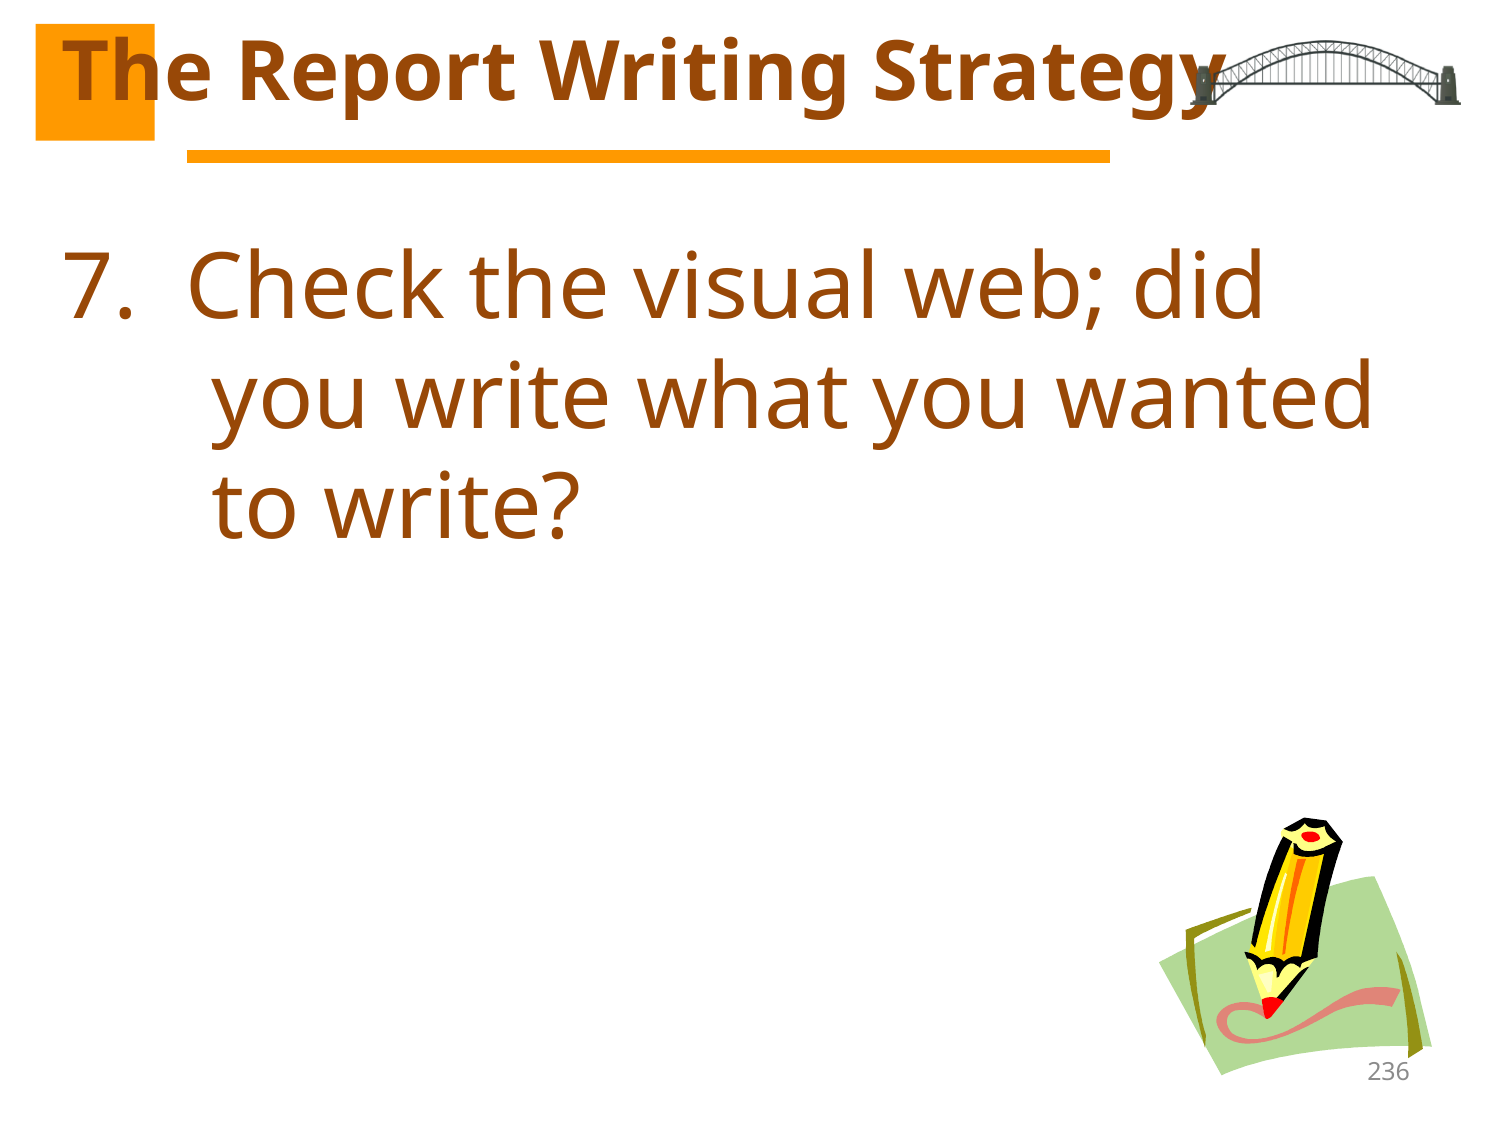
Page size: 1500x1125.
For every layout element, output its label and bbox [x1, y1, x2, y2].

picture [1189, 40, 1461, 106]
list [46, 219, 1417, 1053]
slide_number [1074, 1053, 1425, 1103]
title [46, 0, 1304, 170]
text_box [34, 22, 46, 143]
picture [1158, 812, 1437, 1080]
